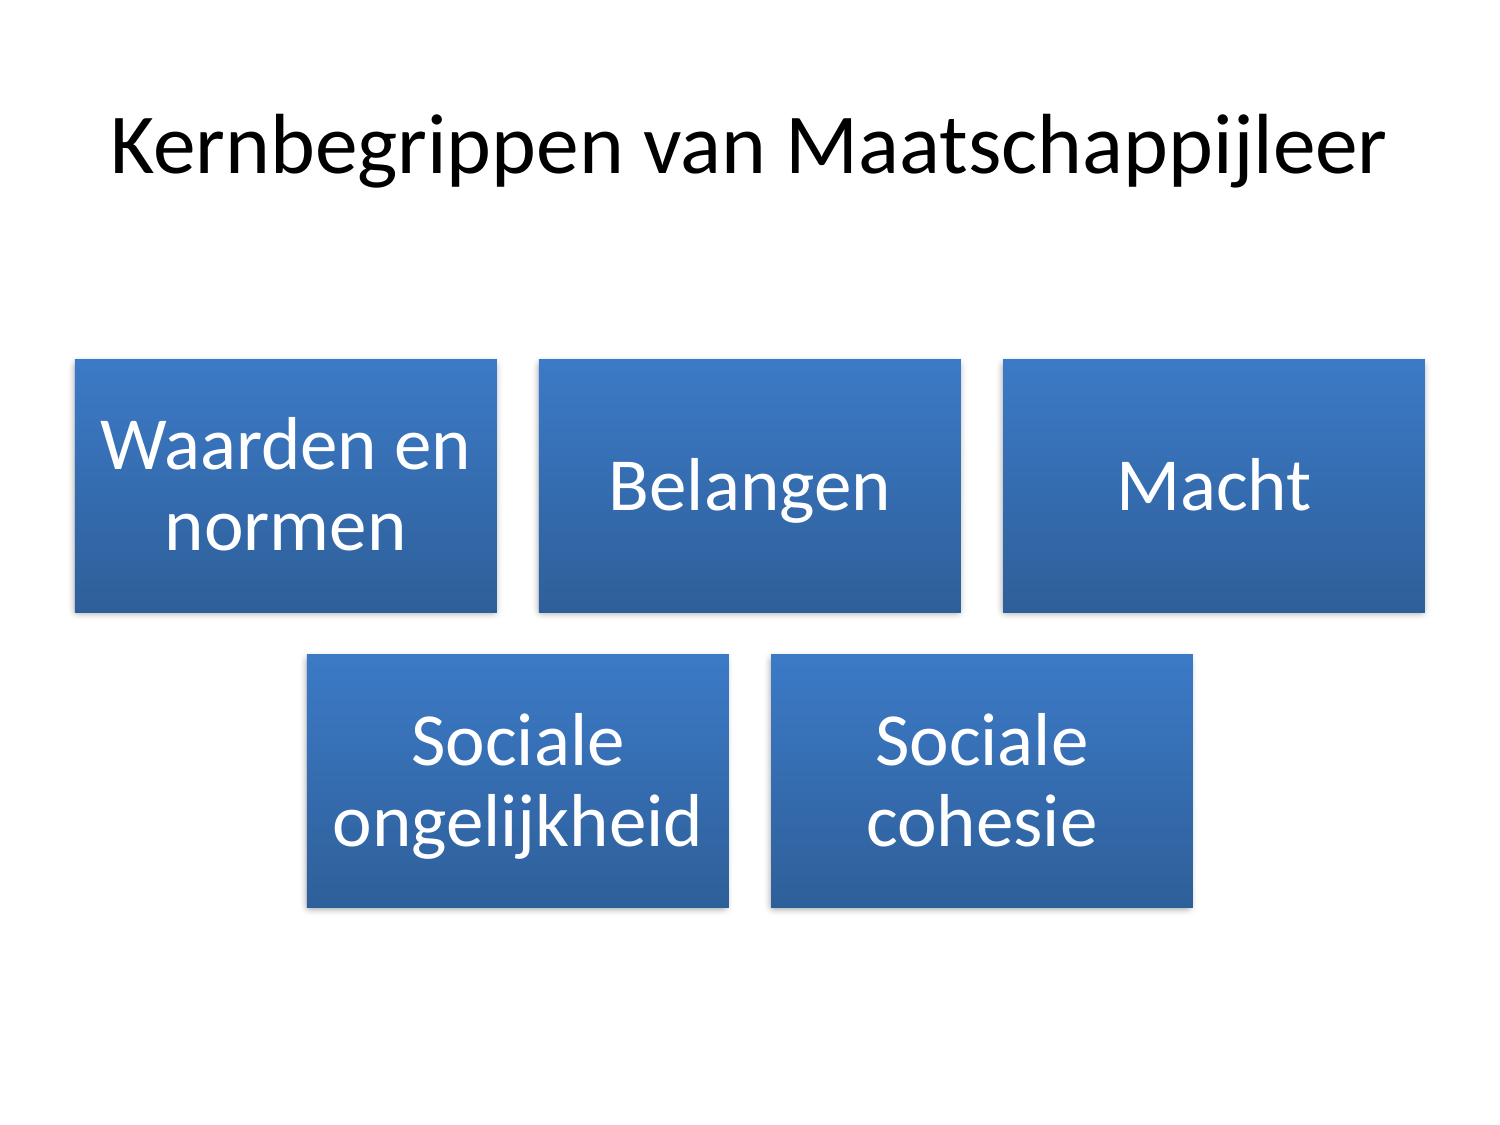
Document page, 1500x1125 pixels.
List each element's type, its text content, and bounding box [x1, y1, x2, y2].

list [74, 262, 1426, 1006]
title Kernbegrippen van Maatschappijleer [75, 45, 1425, 233]
